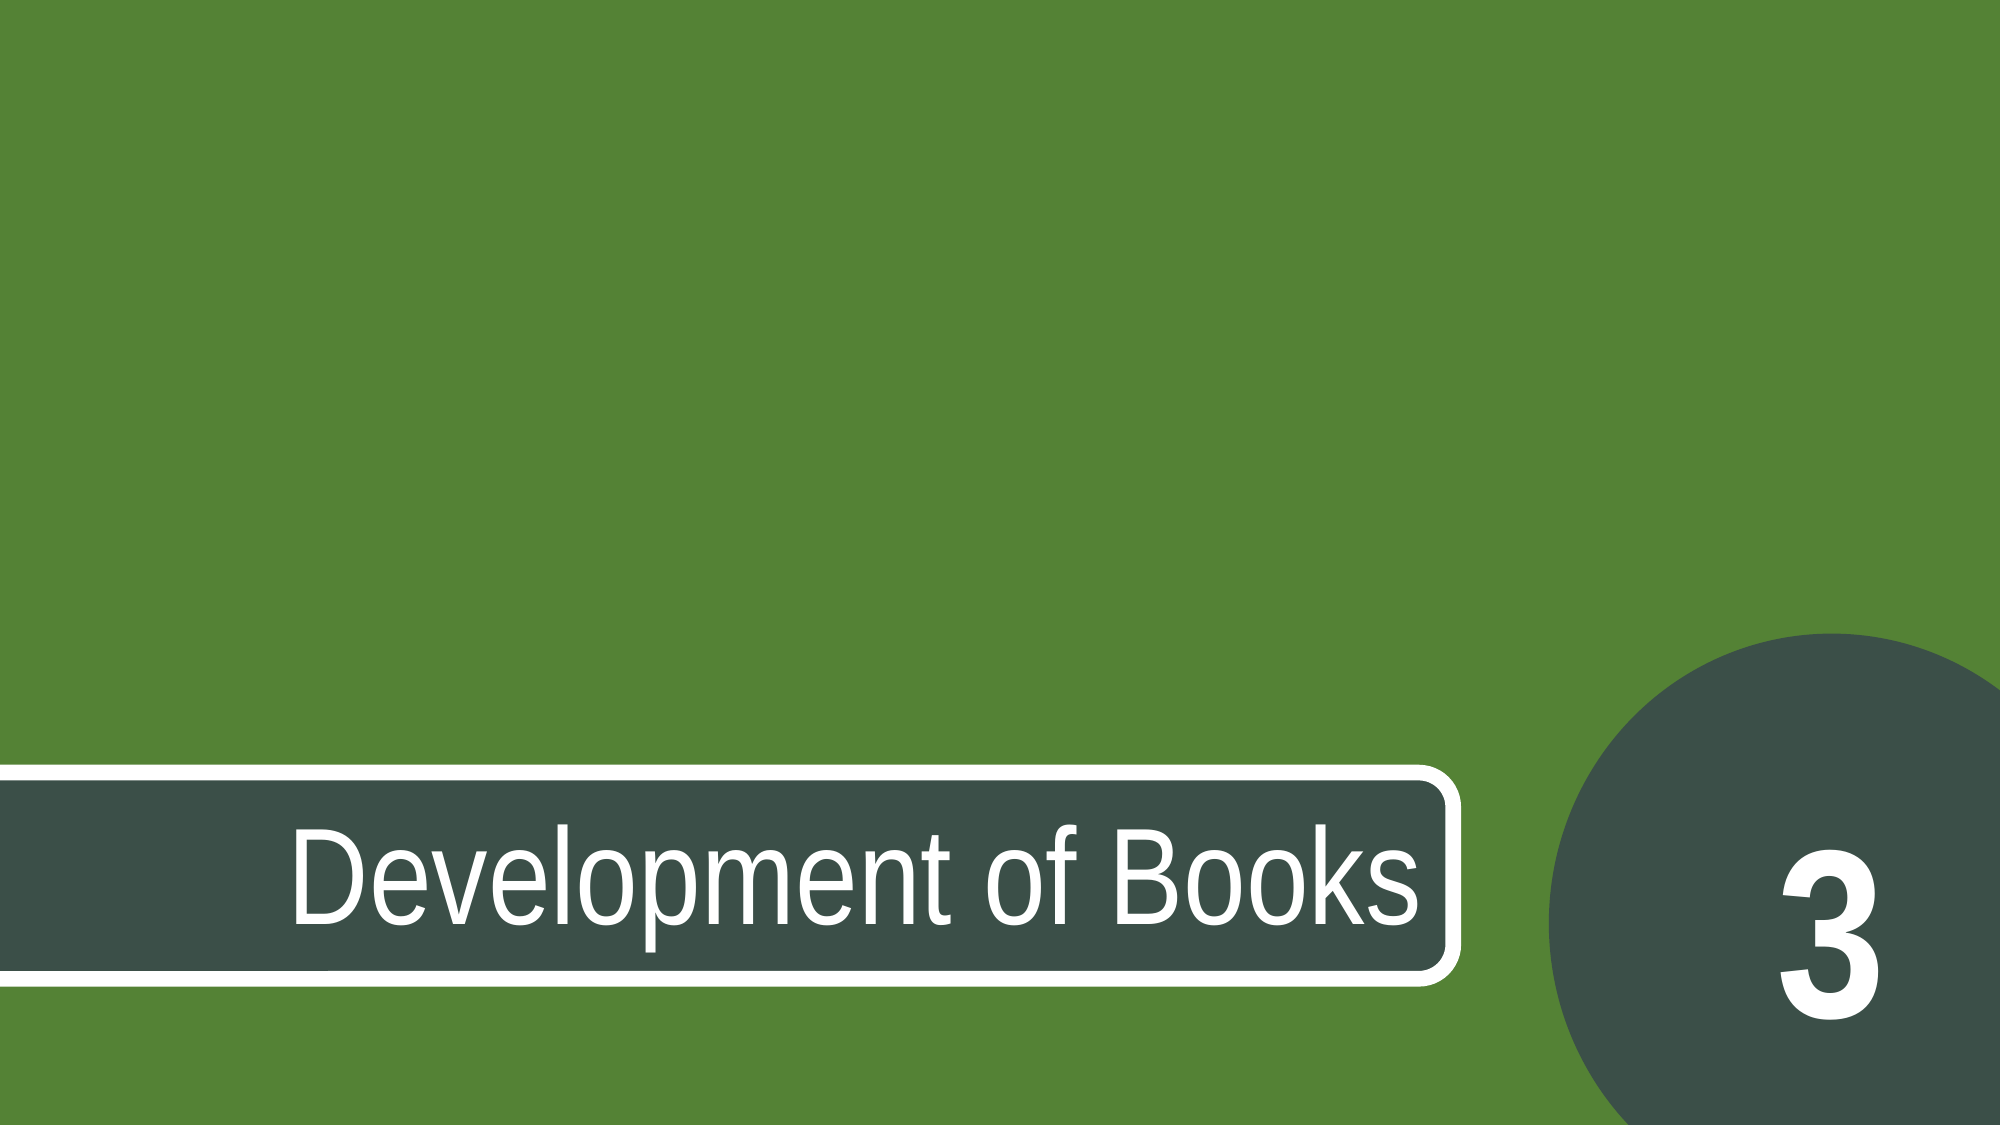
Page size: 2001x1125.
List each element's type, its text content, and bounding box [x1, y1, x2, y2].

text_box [1548, 633, 2000, 1125]
text_box [0, 771, 1455, 980]
text_box Development of Books [0, 779, 1438, 959]
